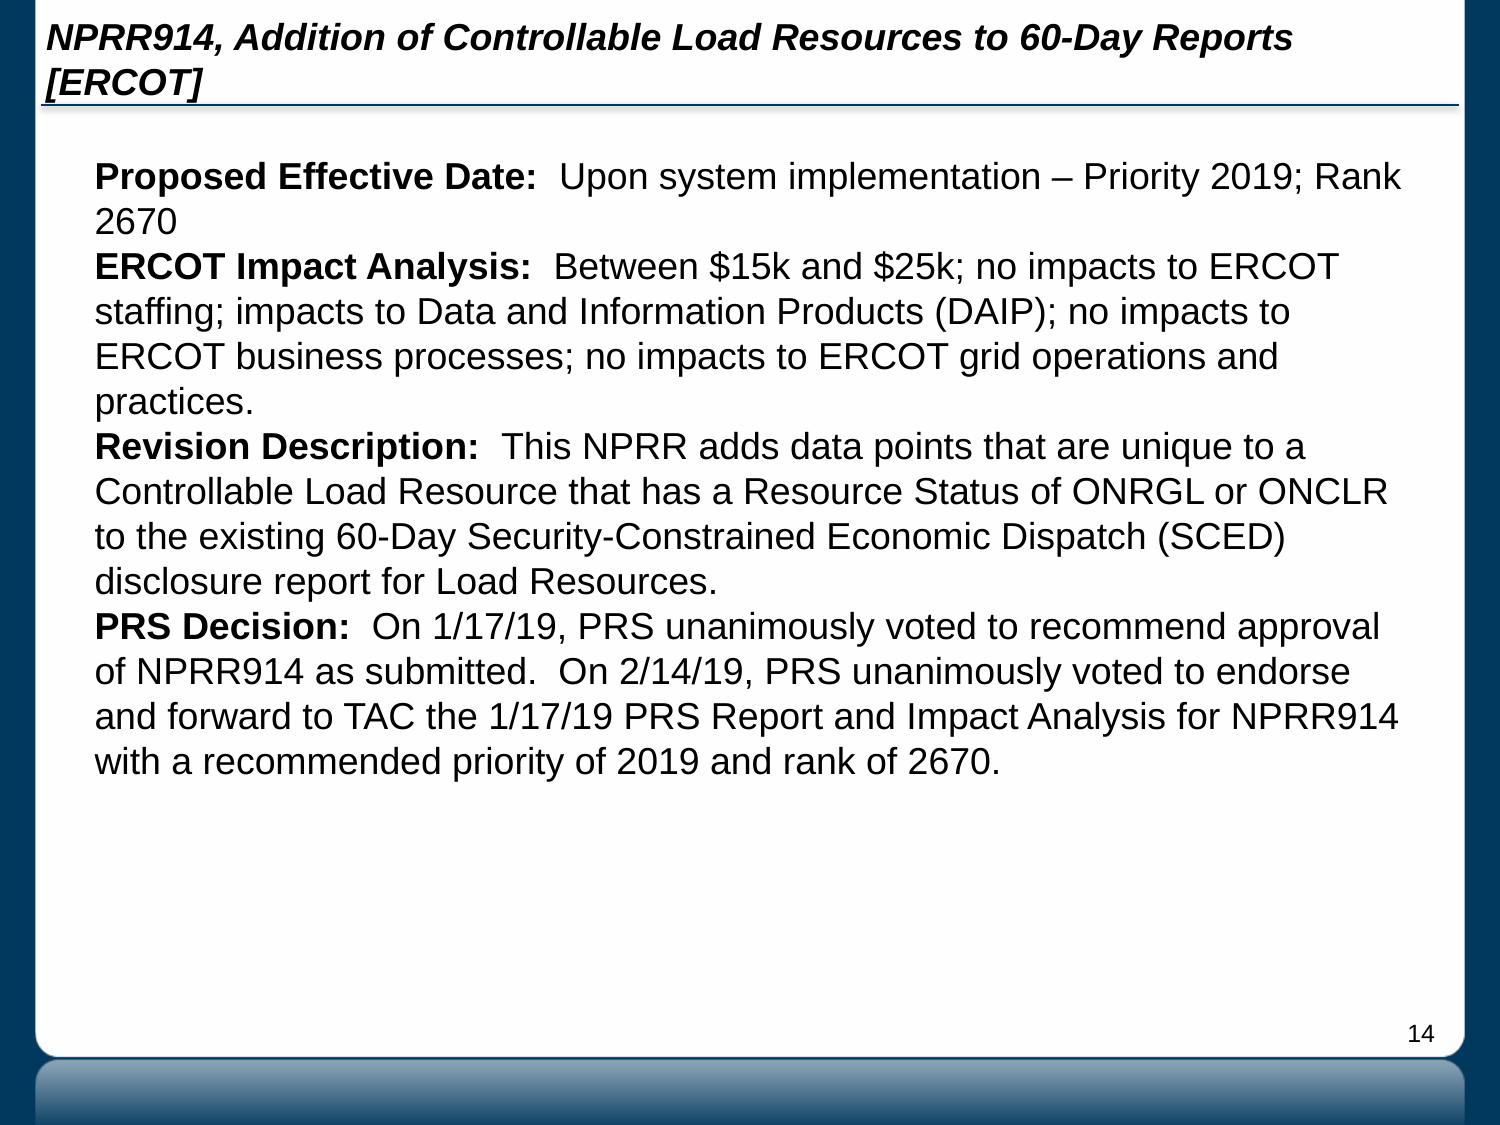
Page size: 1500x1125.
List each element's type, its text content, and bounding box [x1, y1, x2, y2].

picture [35, 0, 1465, 1125]
title NPRR914, Addition of Controllable Load Resources to 60-Day Reports [ERCOT] [31, 20, 1464, 97]
text_box Proposed Effective Date: Upon system implementation – Priority 2019; Rank 2670 ERCOT Impact Analysis: Between $15k and $25k; no impacts to ERCOT staffing; impacts to Data and Information Products (DAIP); no impacts to ERCOT business processes; no impacts to ERCOT grid operations and practices. Revision Description: This NPRR adds data points that are unique to a Controllable Load Resource that has a Resource Status of ONRGL or ONCLR to the existing 60-Day Security-Constrained Economic Dispatch (SCED) disclosure report for Load Resources. PRS Decision: On 1/17/19, PRS unanimously voted to recommend approval of NPRR914 as submitted. On 2/14/19, PRS unanimously voted to endorse and forward to TAC the 1/17/19 PRS Report and Impact Analysis for NPRR914 with a recommended priority of 2019 and rank of 2670. [79, 144, 1419, 789]
